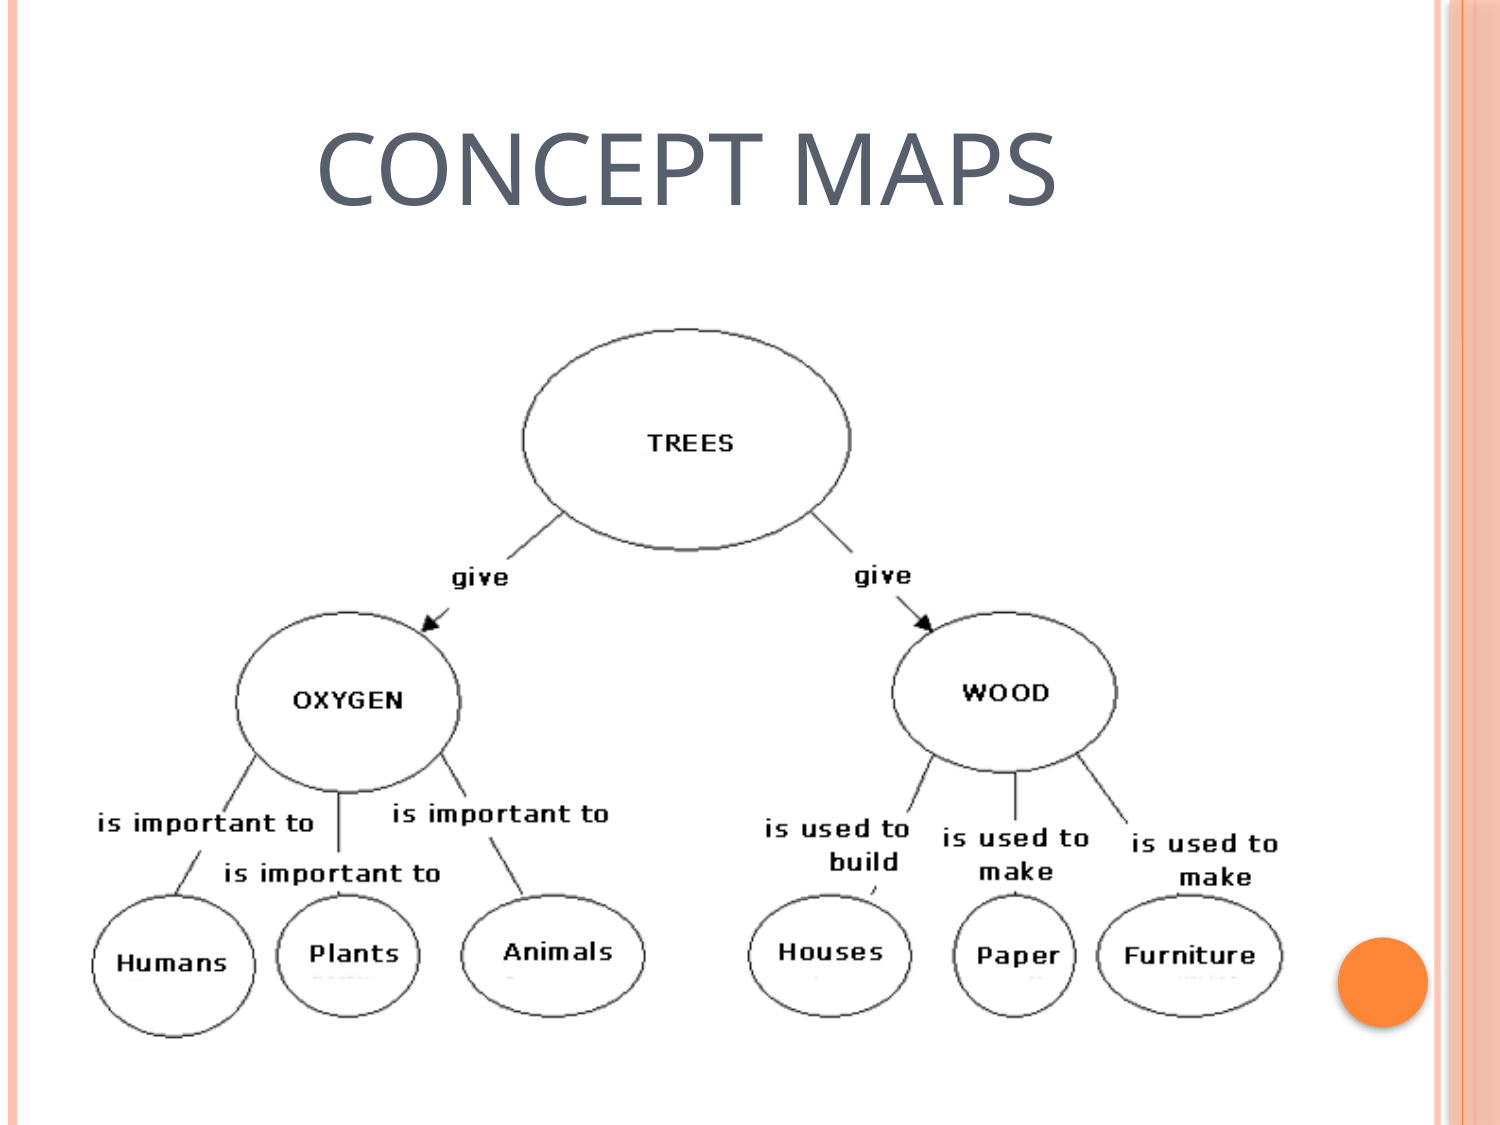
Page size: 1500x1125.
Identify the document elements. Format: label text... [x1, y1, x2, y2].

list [74, 311, 1305, 1051]
title Concept Maps [75, 45, 1300, 233]
